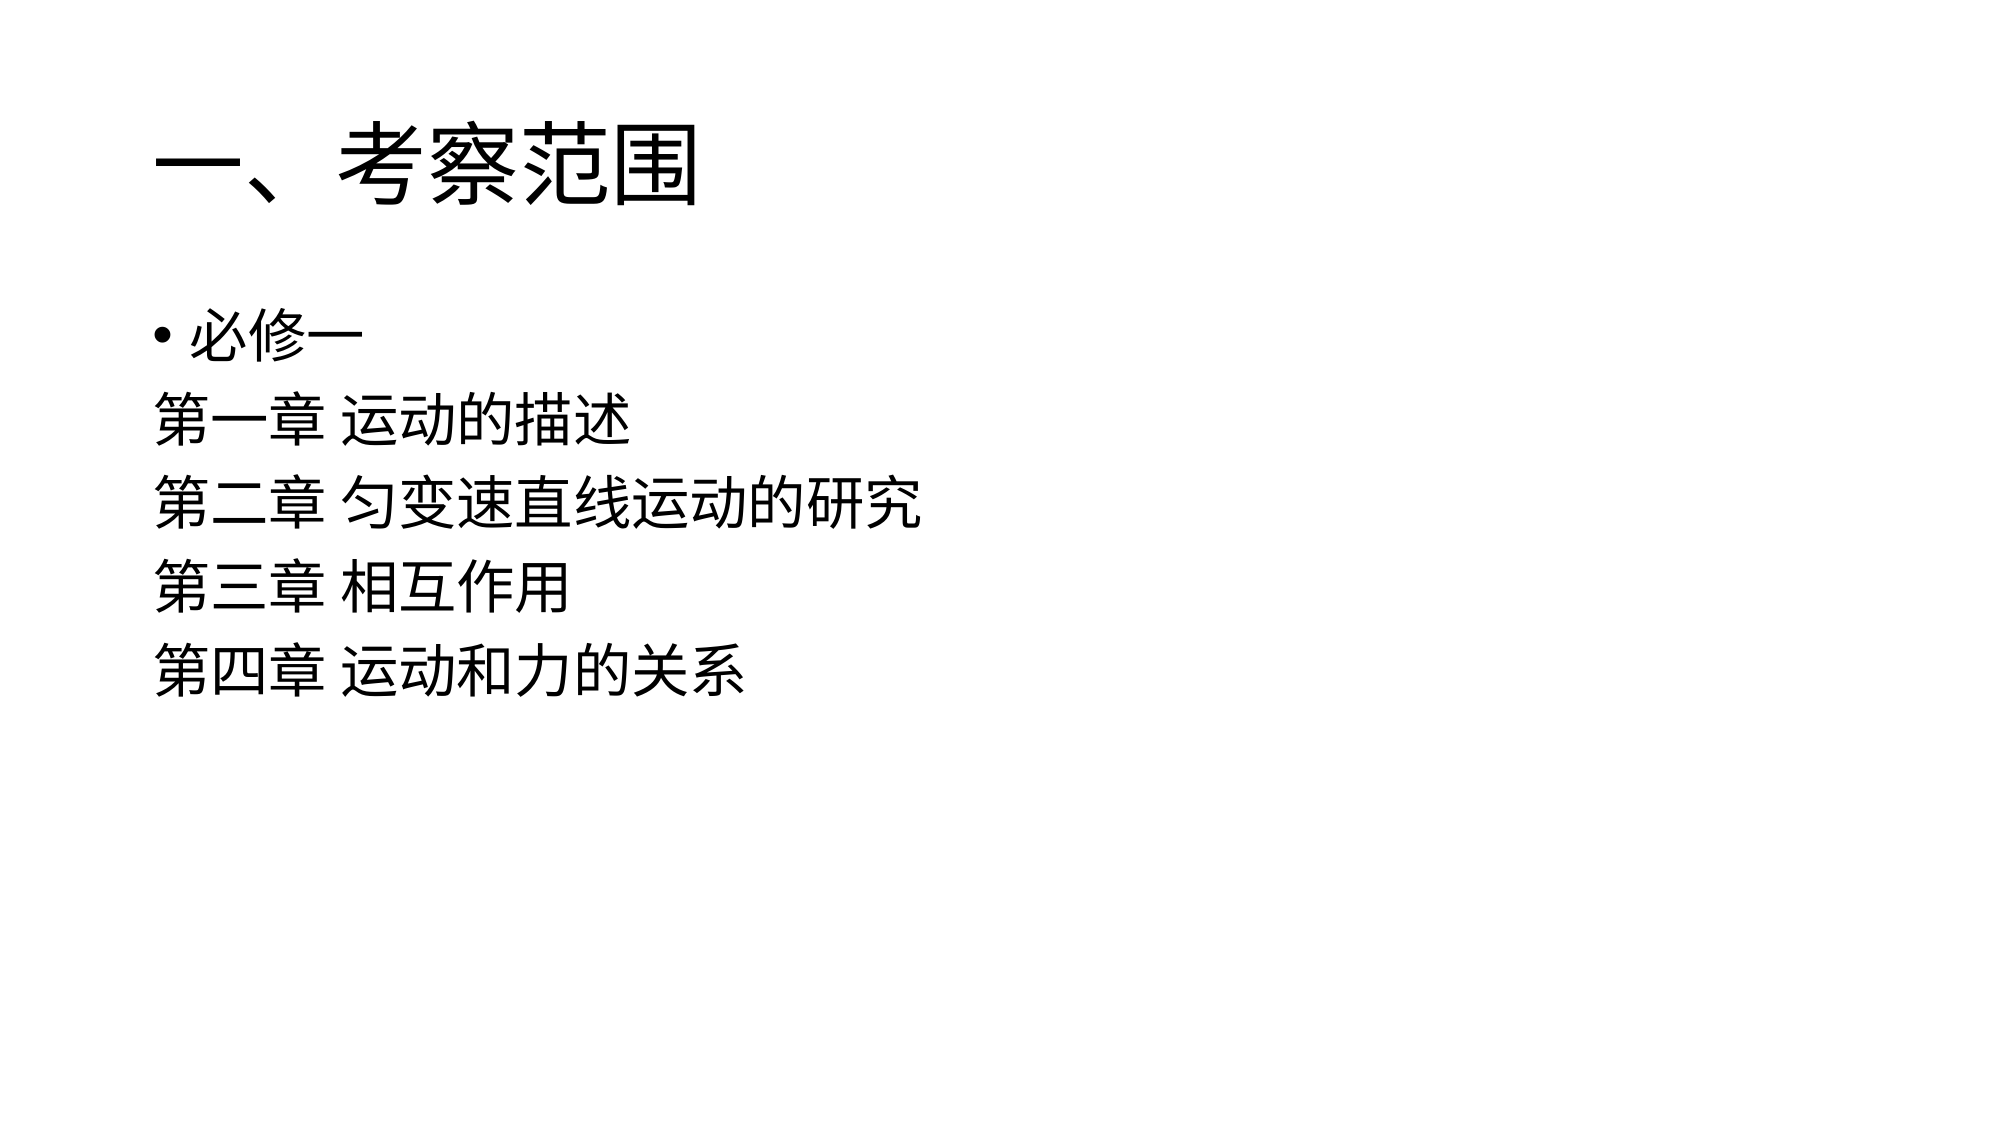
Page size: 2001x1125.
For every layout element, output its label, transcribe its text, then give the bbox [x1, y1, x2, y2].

title 一、考察范围 [137, 59, 1863, 278]
list 必修一 第一章 运动的描述 第二章 匀变速直线运动的研究 第三章 相互作用 第四章 运动和力的关系 [137, 299, 1863, 1014]
